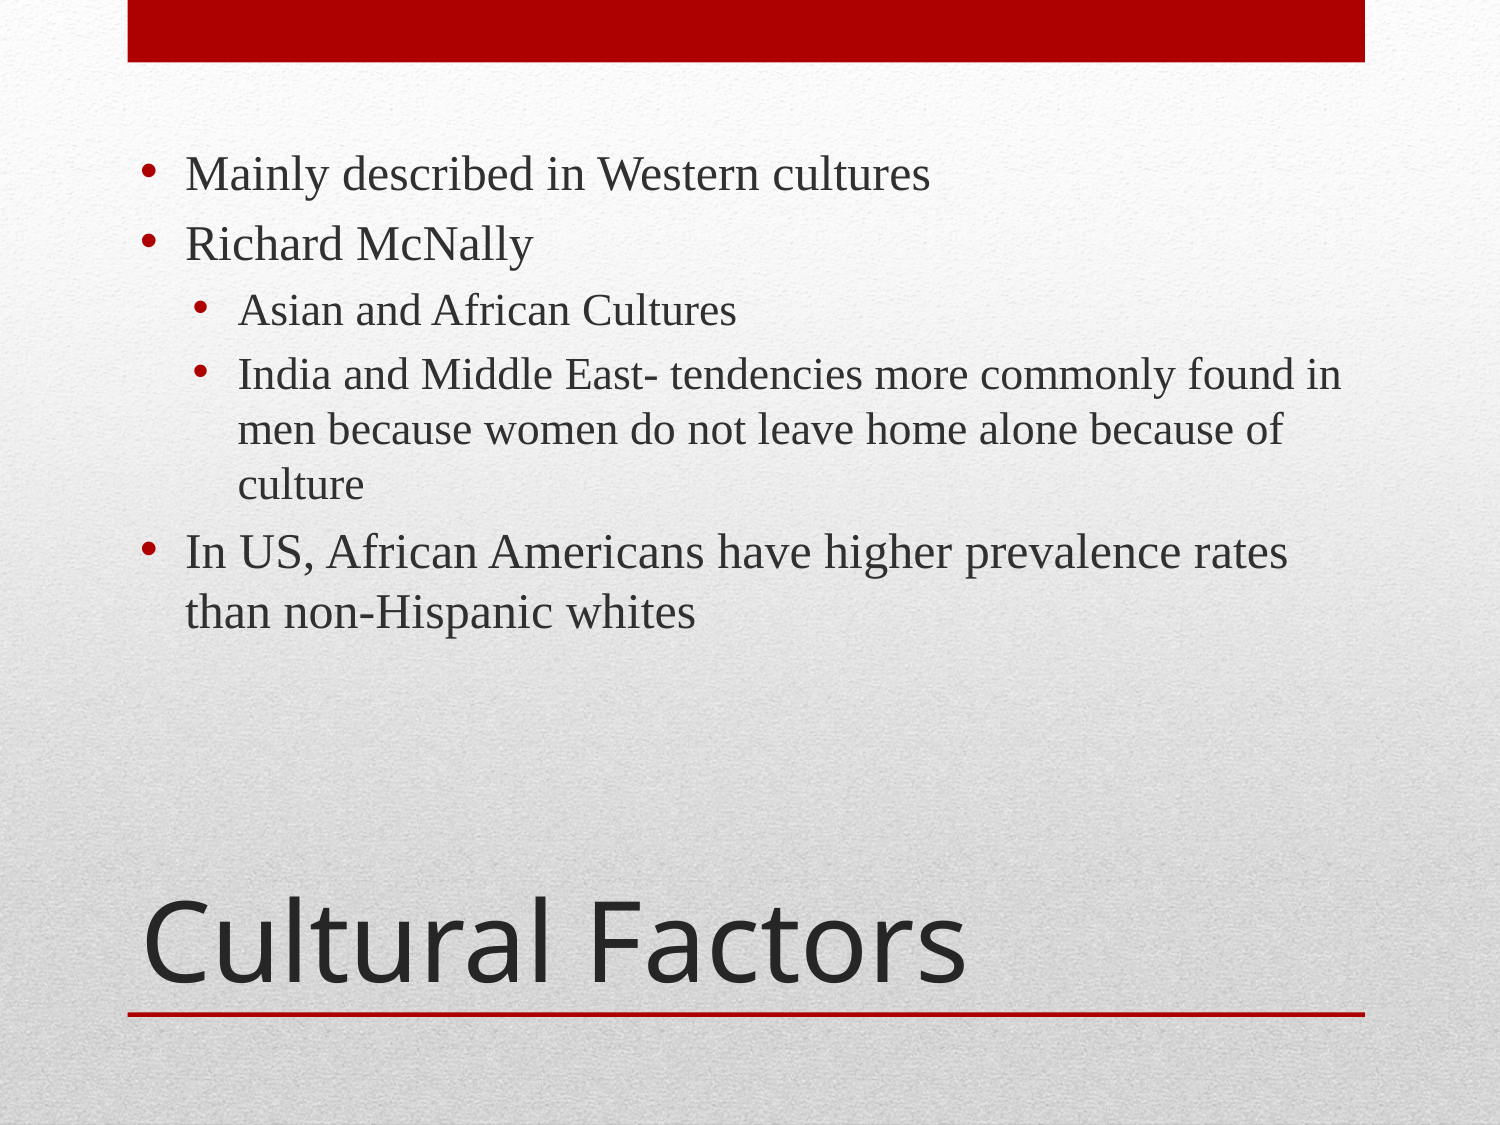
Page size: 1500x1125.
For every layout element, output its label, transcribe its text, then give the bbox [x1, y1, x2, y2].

title Cultural Factors [125, 800, 1238, 1013]
list Mainly described in Western cultures Richard McNally Asian and African Cultures India and Middle East- tendencies more commonly found in men because women do not leave home alone because of culture In US, African Americans have higher prevalence rates than non-Hispanic whites [125, 112, 1363, 800]
